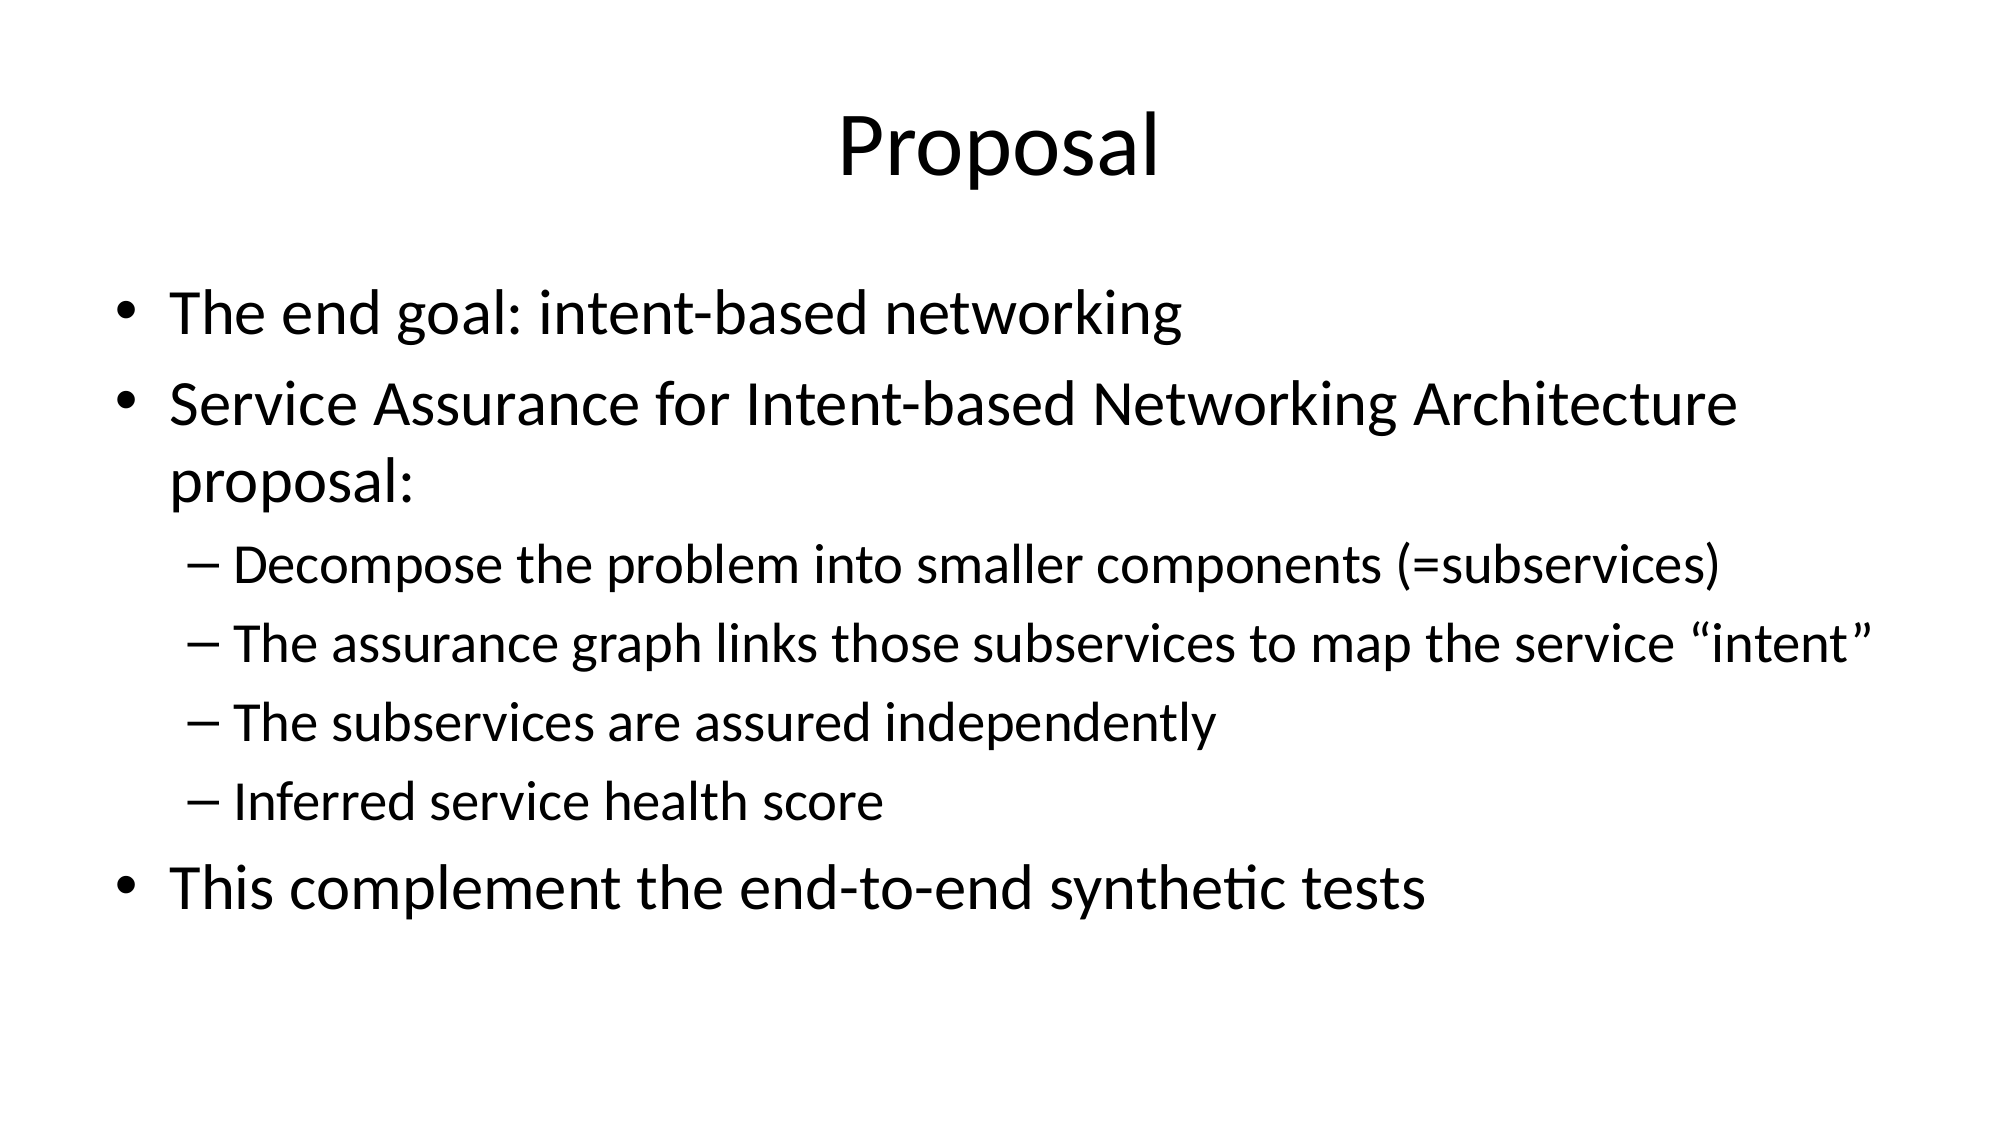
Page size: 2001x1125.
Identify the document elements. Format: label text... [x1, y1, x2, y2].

list The end goal: intent-based networking Service Assurance for Intent-based Networking Architecture proposal: Decompose the problem into smaller components (=subservices) The assurance graph links those subservices to map the service “intent” The subservices are assured independently Inferred service health score This complement the end-to-end synthetic tests [99, 262, 1900, 1005]
title Proposal [99, 45, 1900, 233]
